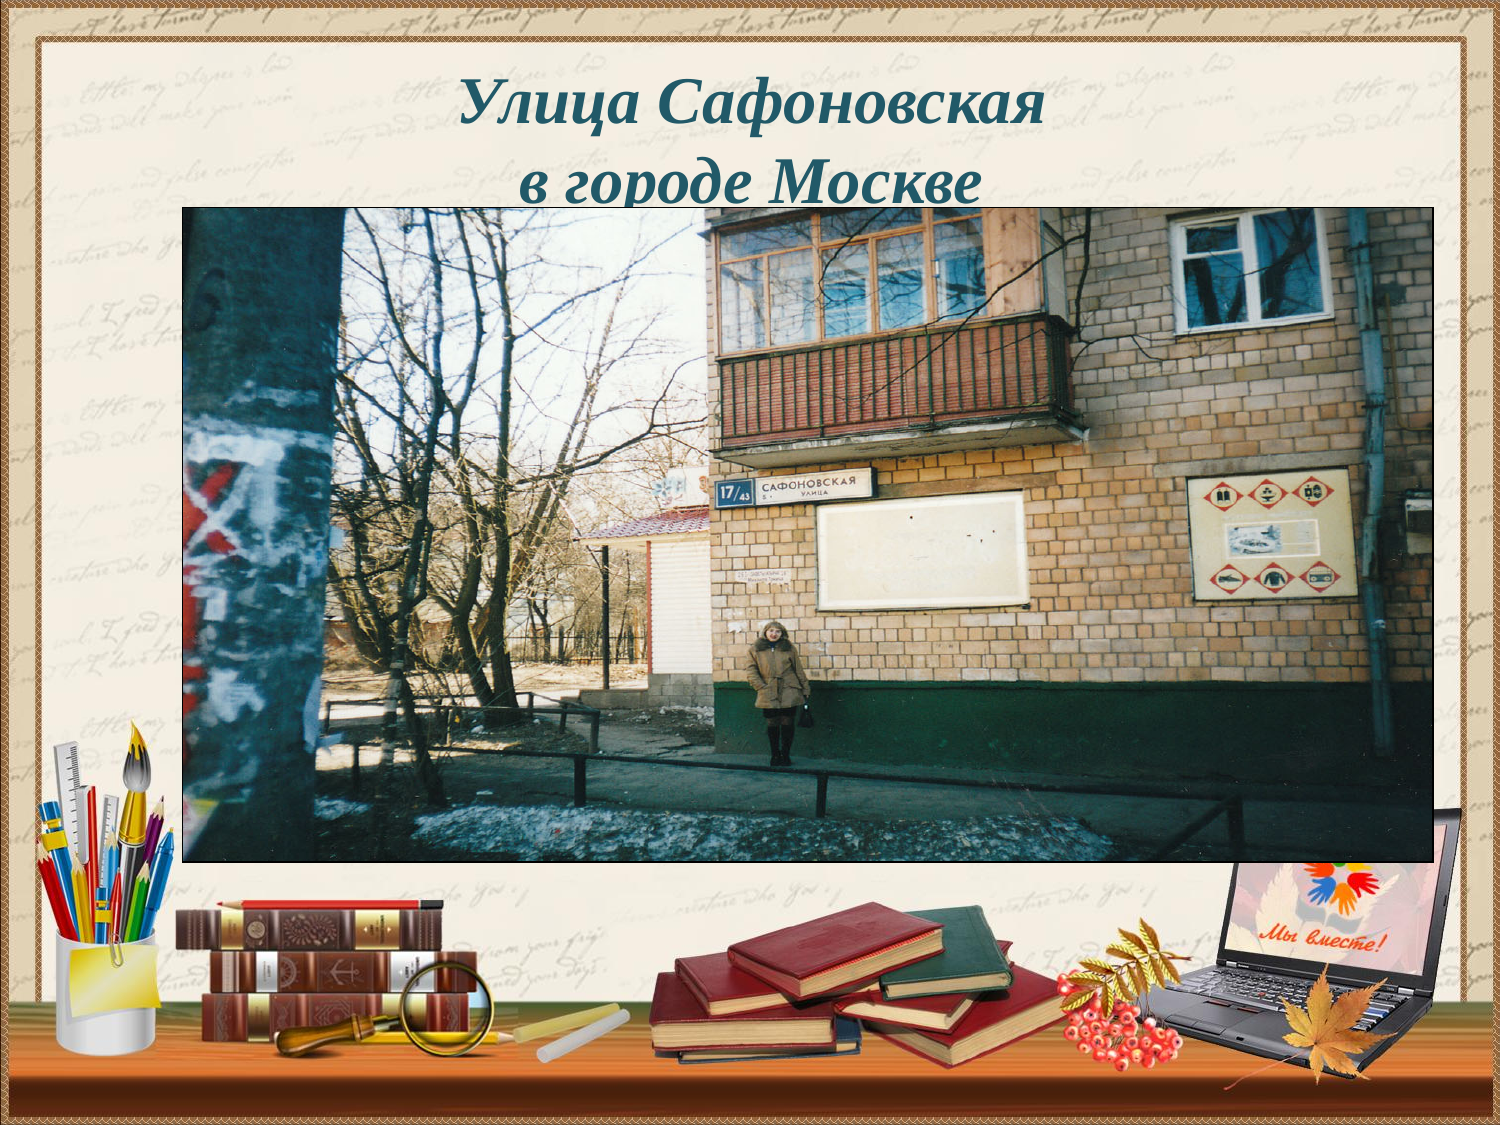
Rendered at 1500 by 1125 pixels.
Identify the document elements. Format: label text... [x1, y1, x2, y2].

picture [0, 0, 1500, 1125]
title Улица Сафоновская в городе Москве [76, 77, 1428, 197]
